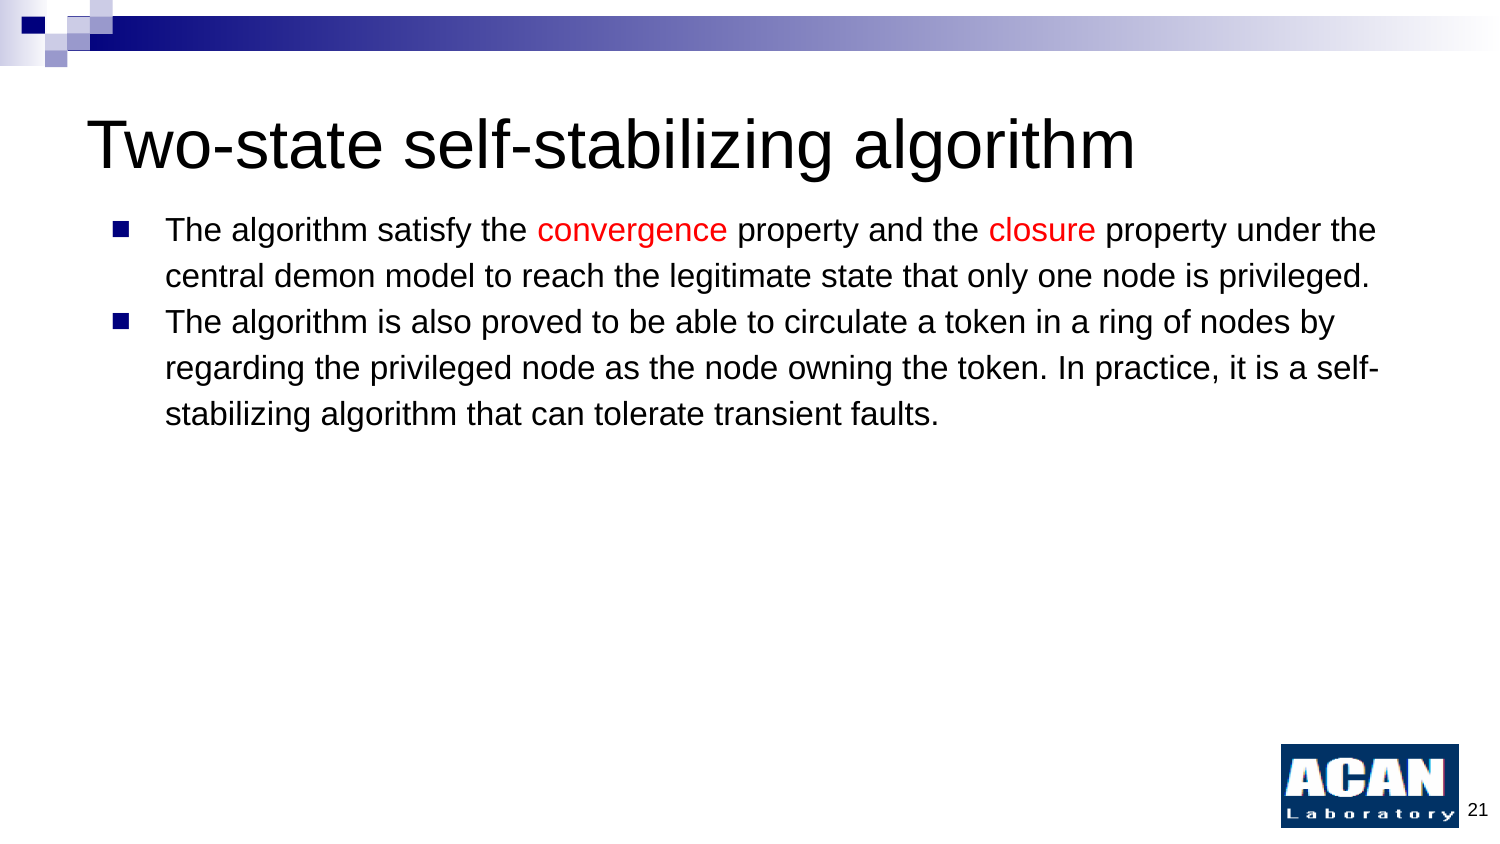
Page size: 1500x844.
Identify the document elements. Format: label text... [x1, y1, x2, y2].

slide_number 21 [1149, 796, 1500, 827]
picture [1281, 744, 1459, 796]
title Two-state self-stabilizing algorithm [75, 56, 1425, 187]
text_box The algorithm satisfy the convergence property and the closure property under the central demon model to reach the legitimate state that only one node is privileged. The algorithm is also proved to be able to circulate a token in a ring of nodes by regarding the privileged node as the node owning the token. In practice, it is a self-stabilizing algorithm that can tolerate transient faults. [75, 187, 1459, 677]
